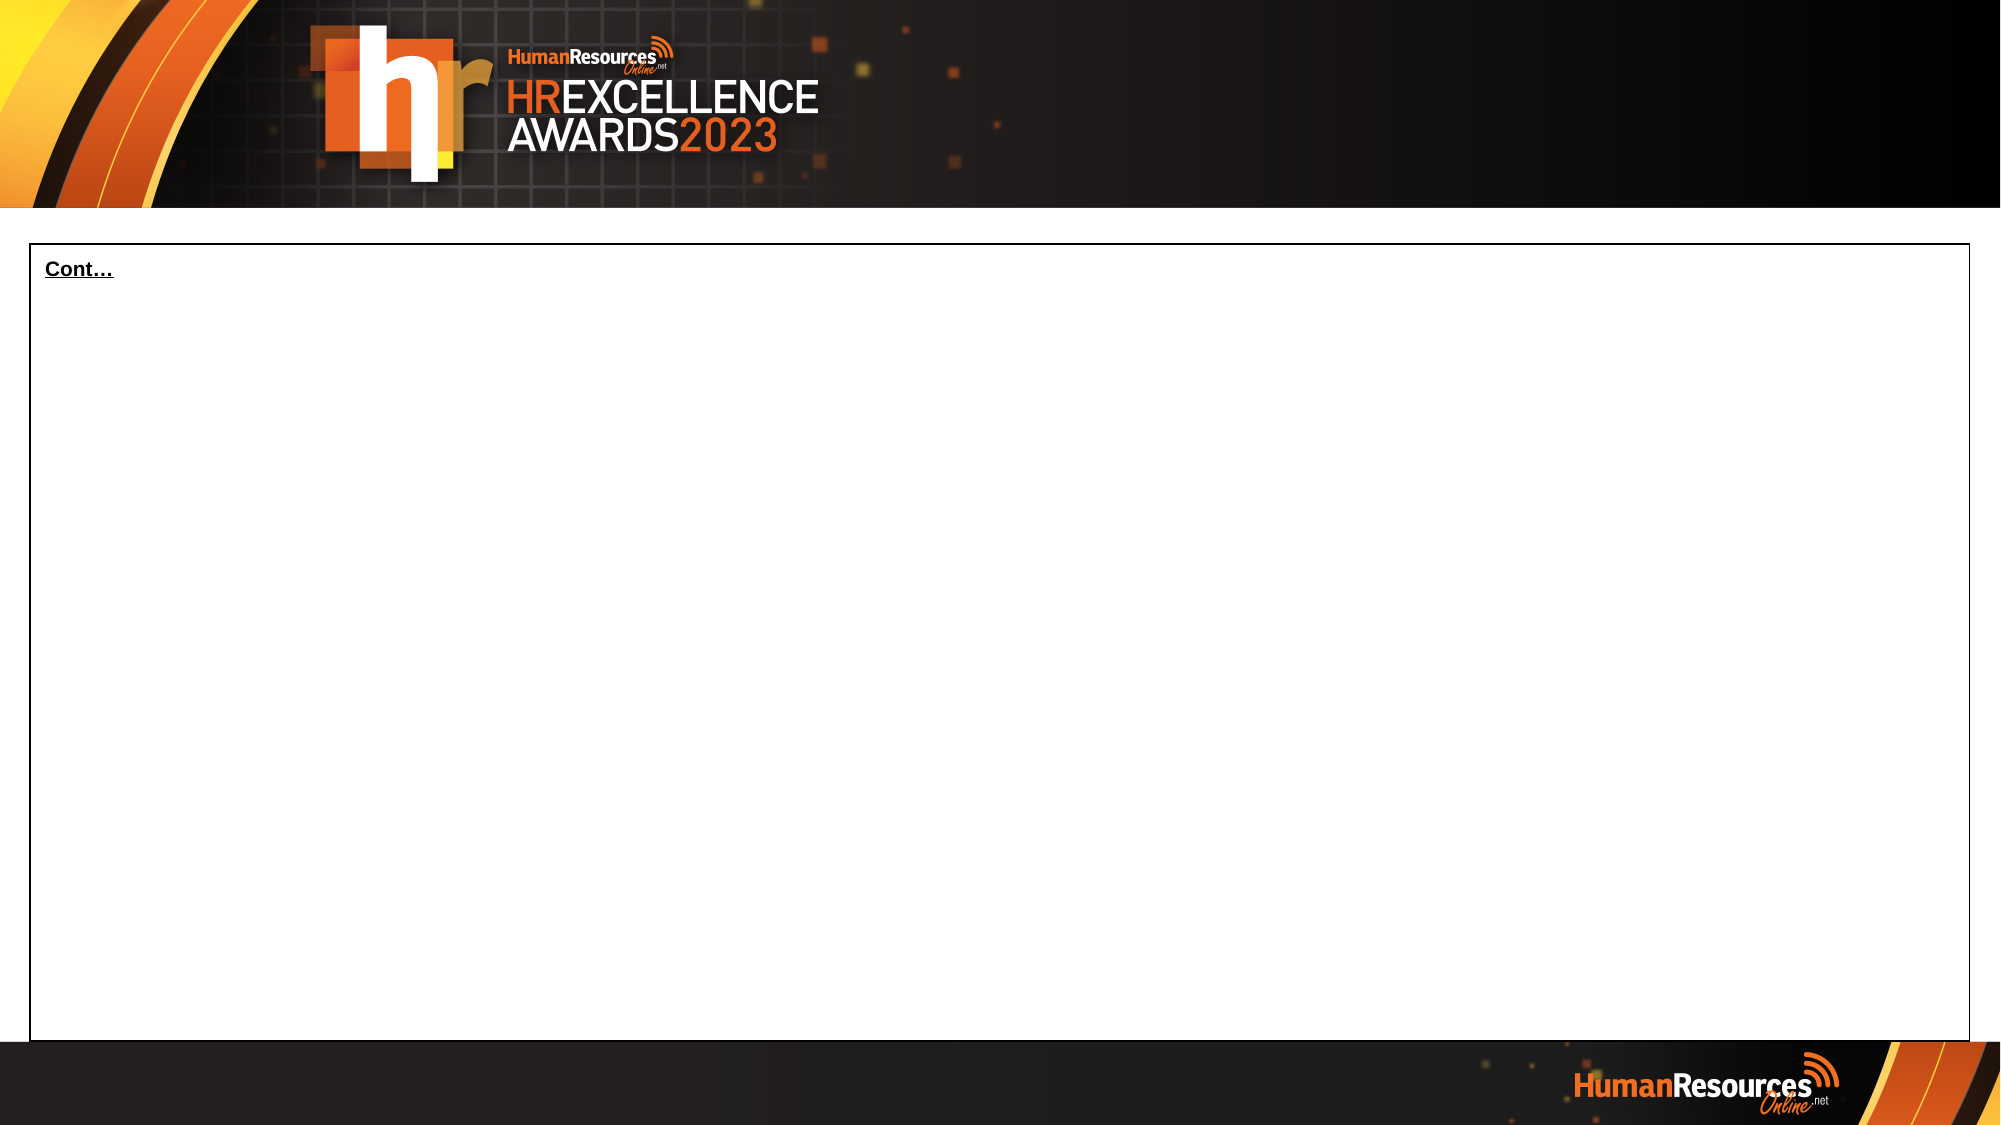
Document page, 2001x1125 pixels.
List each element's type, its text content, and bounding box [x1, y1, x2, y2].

picture [0, 0, 2001, 1125]
text_box Cont… [30, 243, 1970, 1042]
